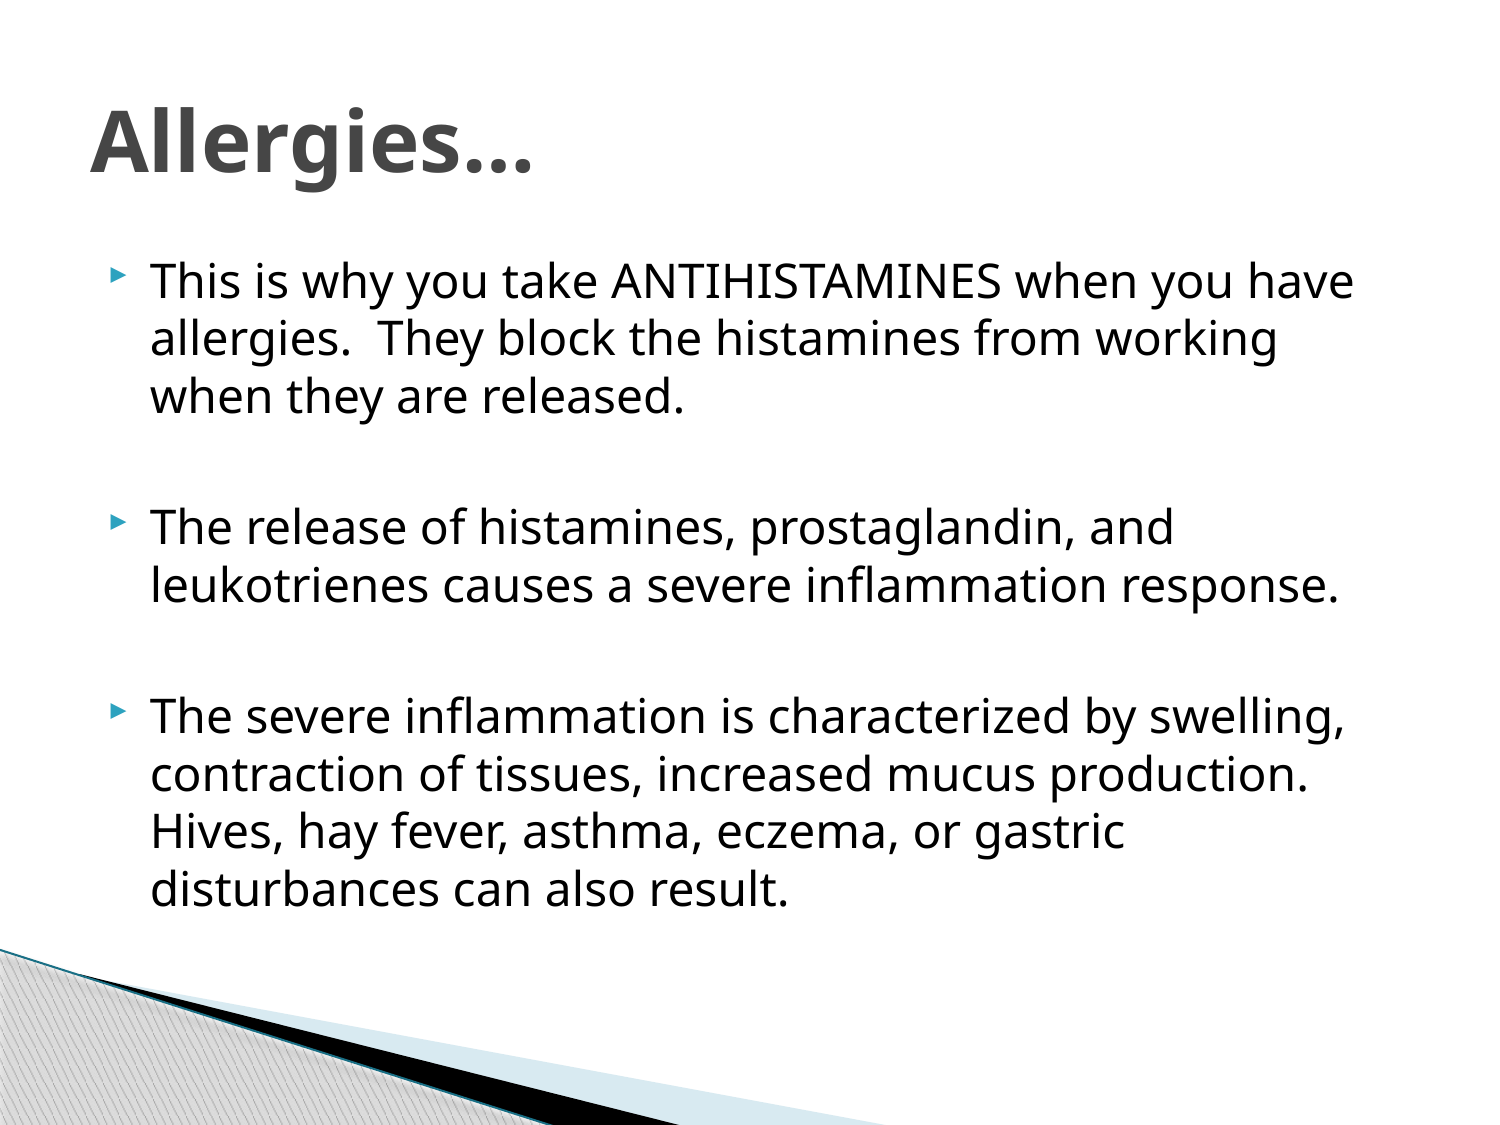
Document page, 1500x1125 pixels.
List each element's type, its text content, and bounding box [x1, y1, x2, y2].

list This is why you take ANTIHISTAMINES when you have allergies. They block the histamines from working when they are released. The release of histamines, prostaglandin, and leukotrienes causes a severe inflammation response. The severe inflammation is characterized by swelling, contraction of tissues, increased mucus production. Hives, hay fever, asthma, eczema, or gastric disturbances can also result. [74, 242, 1426, 986]
title Allergies… [75, 45, 1425, 233]
